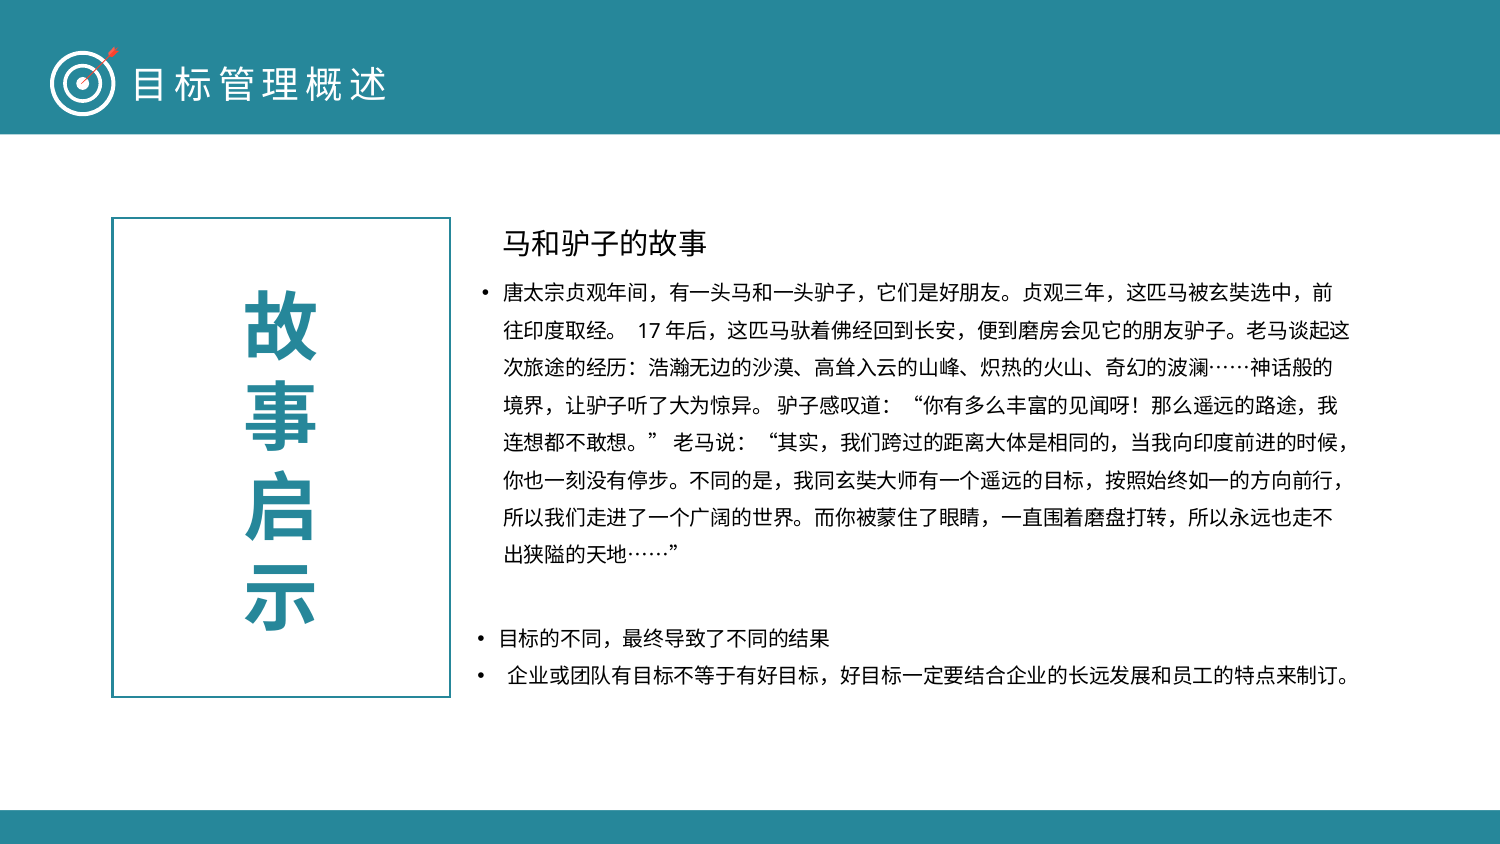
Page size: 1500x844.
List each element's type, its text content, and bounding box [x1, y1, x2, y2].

text_box 目标的不同，最终导致了不同的结果 企业或团队有目标不等于有好目标，好目标一定要结合企业的长远发展和员工的特点来制订。 [462, 605, 1363, 733]
text_box 马和驴子的故事 [487, 218, 763, 260]
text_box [112, 218, 450, 697]
text_box 唐太宗贞观年间，有一头马和一头驴子，它们是好朋友。贞观三年，这匹马被玄奘选中，前往印度取经。 17年后，这匹马驮着佛经回到长安，便到磨房会见它的朋友驴子。老马谈起这次旅途的经历：浩瀚无边的沙漠、高耸入云的山峰、炽热的火山、奇幻的波澜……神话般的境界，让驴子听了大为惊异。 驴子感叹道：“你有多么丰富的见闻呀！那么遥远的路途，我连想都不敢想。” 老马说：“其实，我们跨过的距离大体是相同的，当我向印度前进的时候，你也一刻没有停步。不同的是，我同玄奘大师有一个遥远的目标，按照始终如一的方向前行，所以我们走进了一个广阔的世界。而你被蒙住了眼睛，一直围着磨盘打转，所以永远也走不出狭隘的天地……” [467, 260, 1368, 575]
